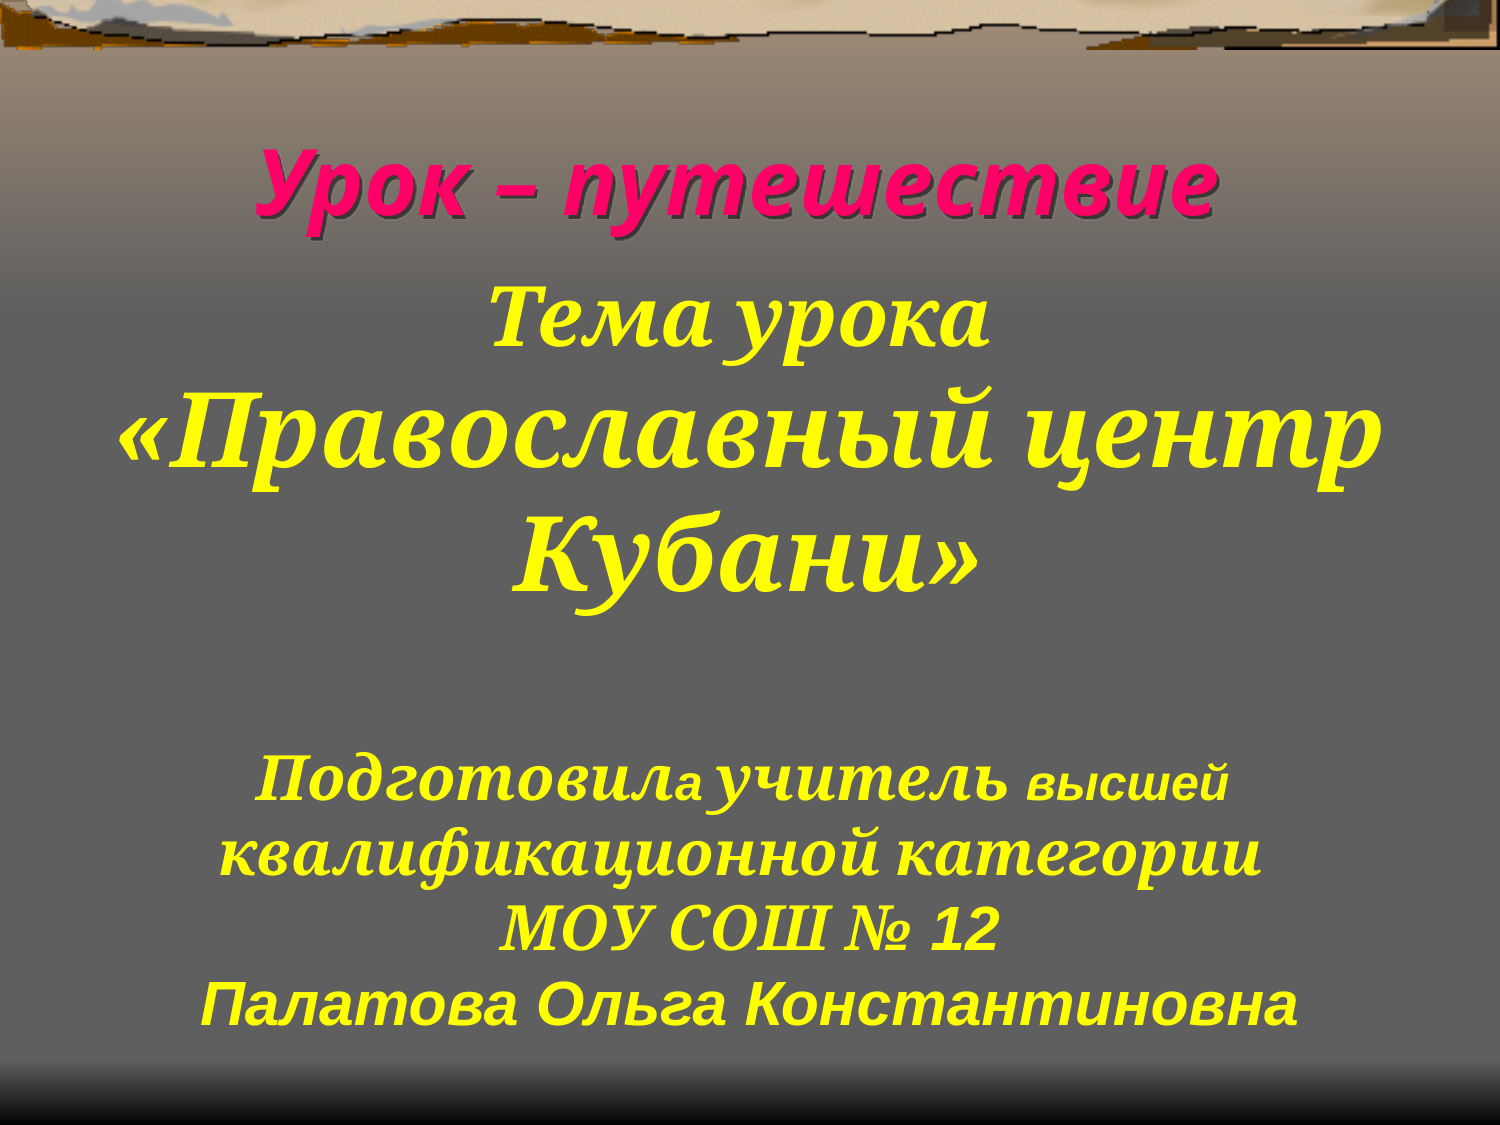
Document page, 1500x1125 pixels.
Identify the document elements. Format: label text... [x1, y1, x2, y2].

text_box Урок – путешествие [112, 66, 1363, 242]
text_box Тема урока «Православный центр Кубани» Подготовила учитель высшей квалификационной категории МОУ СОШ № 12 Палатова Ольга Константиновна [37, 255, 1463, 1100]
picture [0, 0, 1500, 50]
